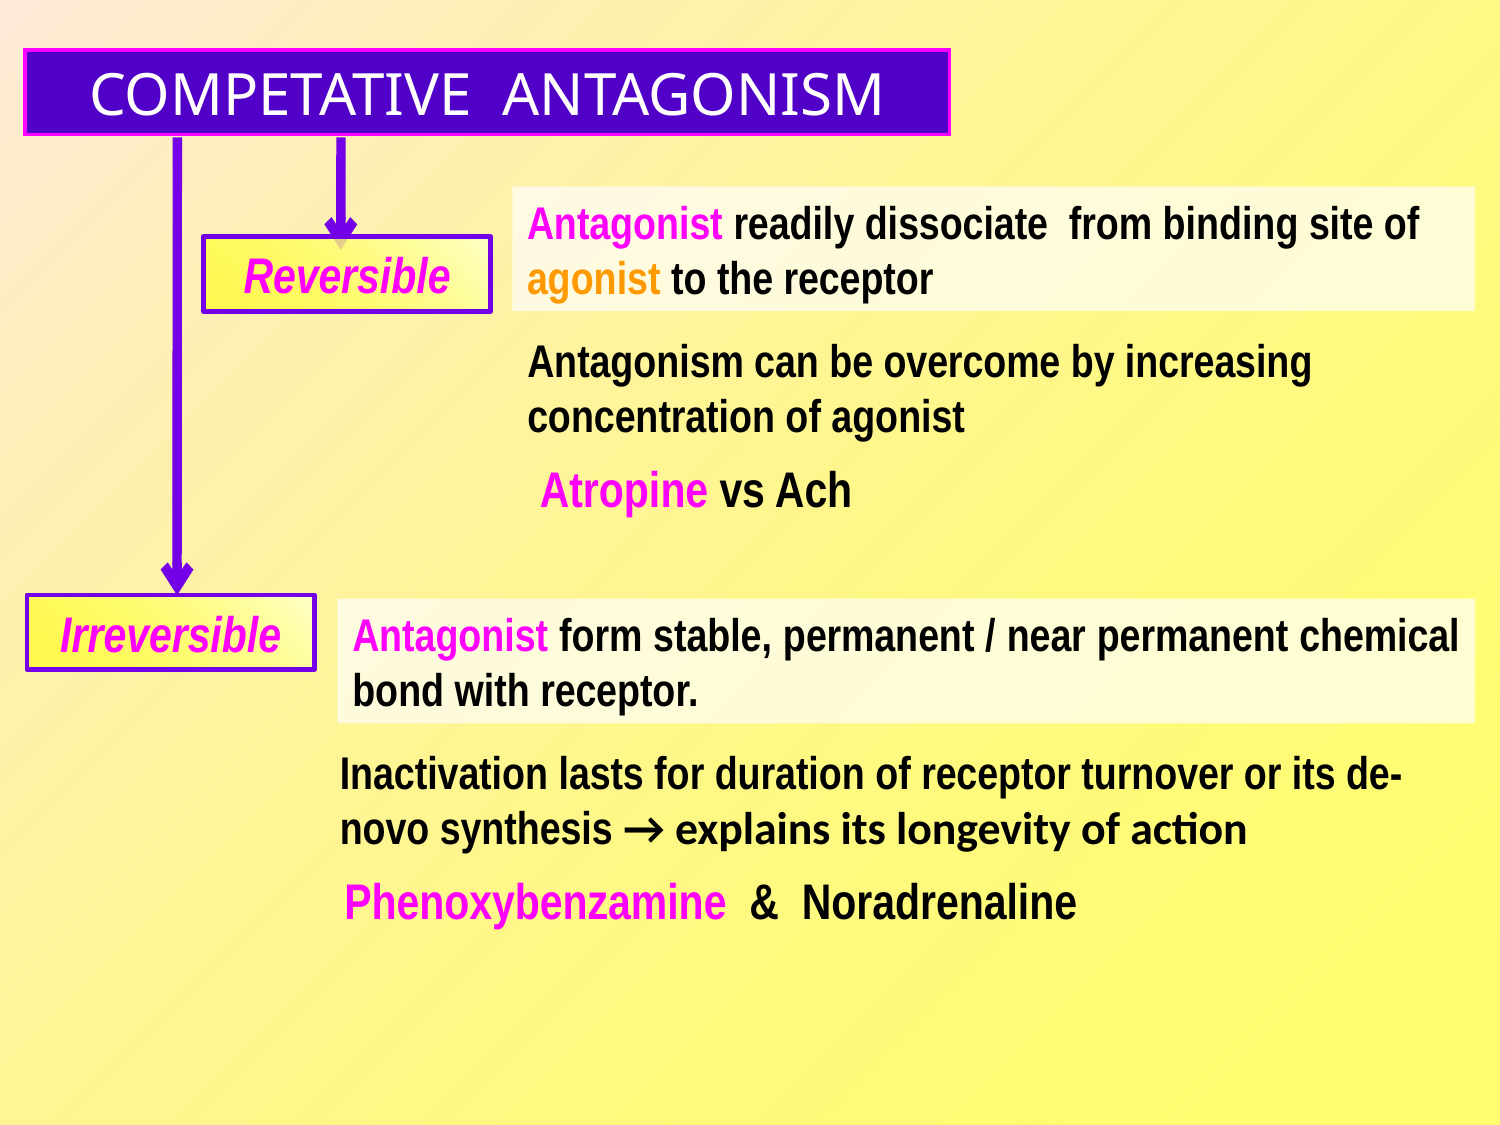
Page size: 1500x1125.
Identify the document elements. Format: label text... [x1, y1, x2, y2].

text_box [26, 137, 315, 688]
text_box Antagonist form stable, permanent / near permanent chemical bond with receptor. [337, 598, 1475, 724]
text_box Atropine vs Ach [524, 449, 1113, 525]
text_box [317, 137, 492, 313]
text_box Antagonist readily dissociate from binding site of agonist to the receptor [512, 186, 1475, 311]
text_box Antagonism can be overcome by increasing concentration of agonist [512, 323, 1463, 449]
text_box [0, 0, 1500, 1125]
text_box Inactivation lasts for duration of receptor turnover or its de- novo synthesis → explains its longevity of action [324, 736, 1488, 861]
text_box Phenoxybenzamine & Noradrenaline [329, 862, 1093, 938]
text_box COMPETATIVE ANTAGONISM [24, 50, 950, 135]
